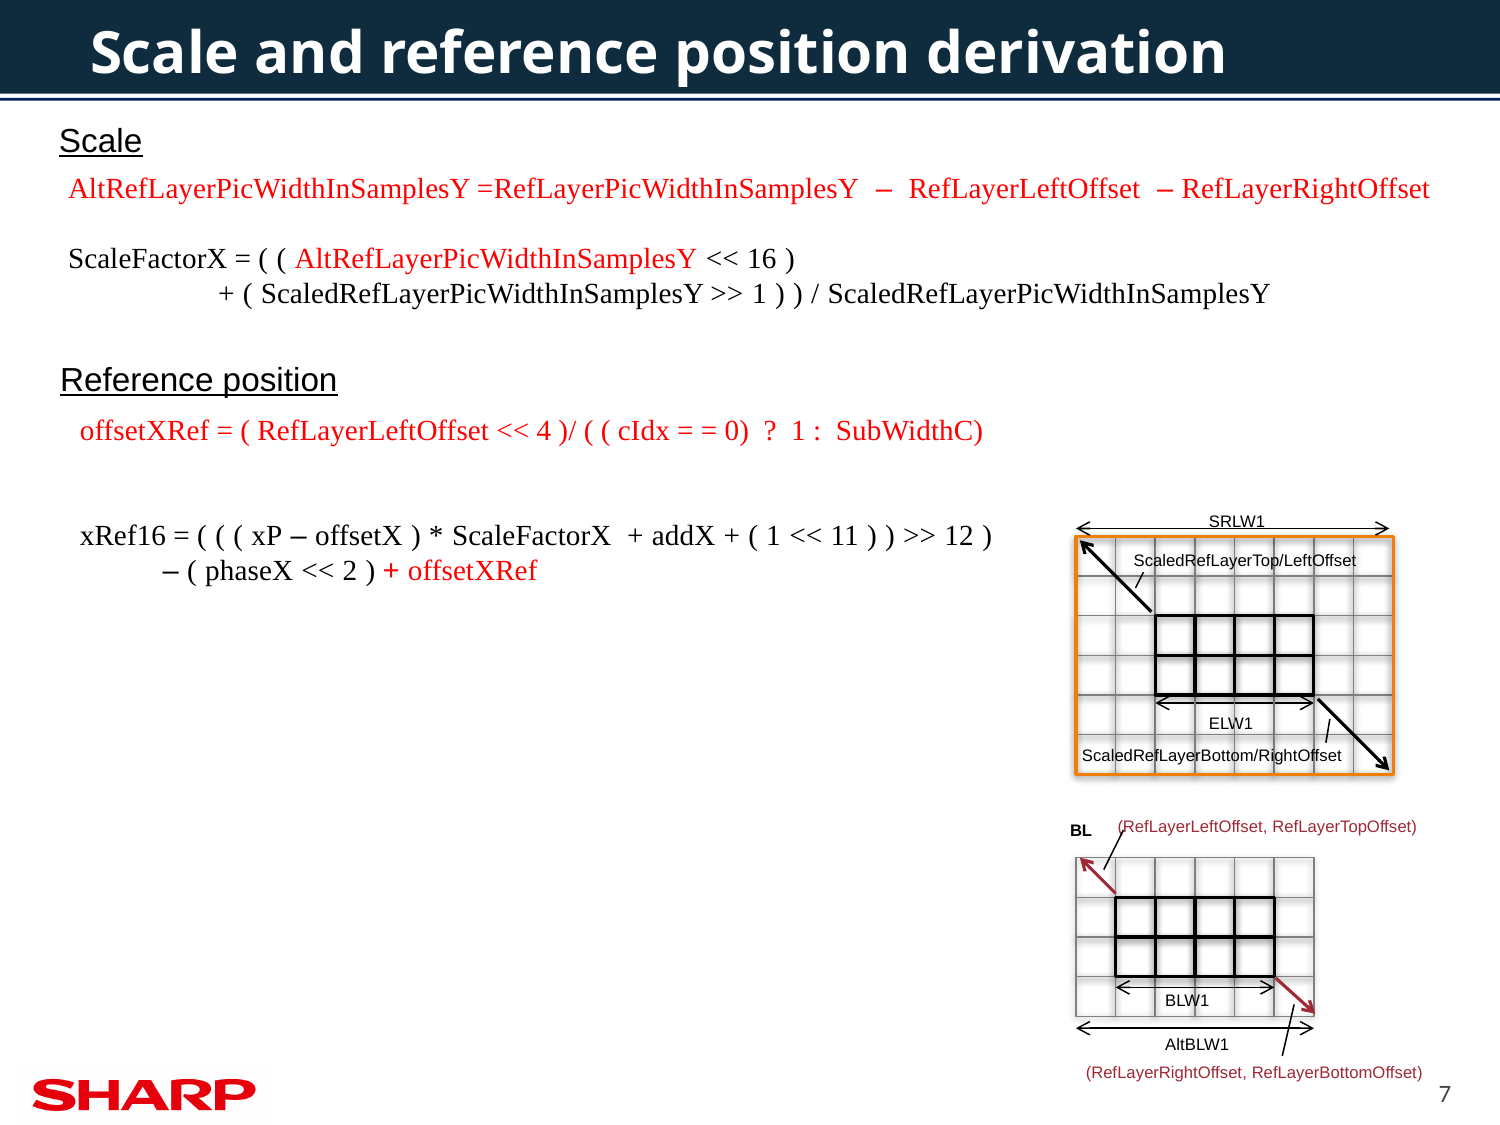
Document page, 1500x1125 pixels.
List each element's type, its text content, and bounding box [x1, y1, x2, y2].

picture [17, 1064, 271, 1125]
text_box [1063, 504, 1453, 1089]
text_box Scale [53, 113, 149, 166]
text_box Reference position [54, 352, 345, 405]
title Scale and reference position derivation [74, 15, 1426, 85]
text_box offsetXRef = ( RefLayerLeftOffset << 4 )/ ( ( cIdx = = 0) ? 1 : SubWidthC) xRef16 = ( ( ( xP – offsetX ) * ScaleFactorX + addX + ( 1 << 11 ) ) >> 12 ) – ( phaseX << 2 ) + offsetXRef [64, 404, 1028, 594]
text_box AltRefLayerPicWidthInSamplesY = RefLayerPicWidthInSamplesY – RefLayerLeftOffset – RefLayerRightOffset ScaleFactorX = ( ( AltRefLayerPicWidthInSamplesY << 16 ) + ( ScaledRefLayerPicWidthInSamplesY >> 1 ) ) / ScaledRefLayerPicWidthInSamplesY [53, 161, 1453, 317]
slide_number 7 [1345, 1062, 1467, 1108]
